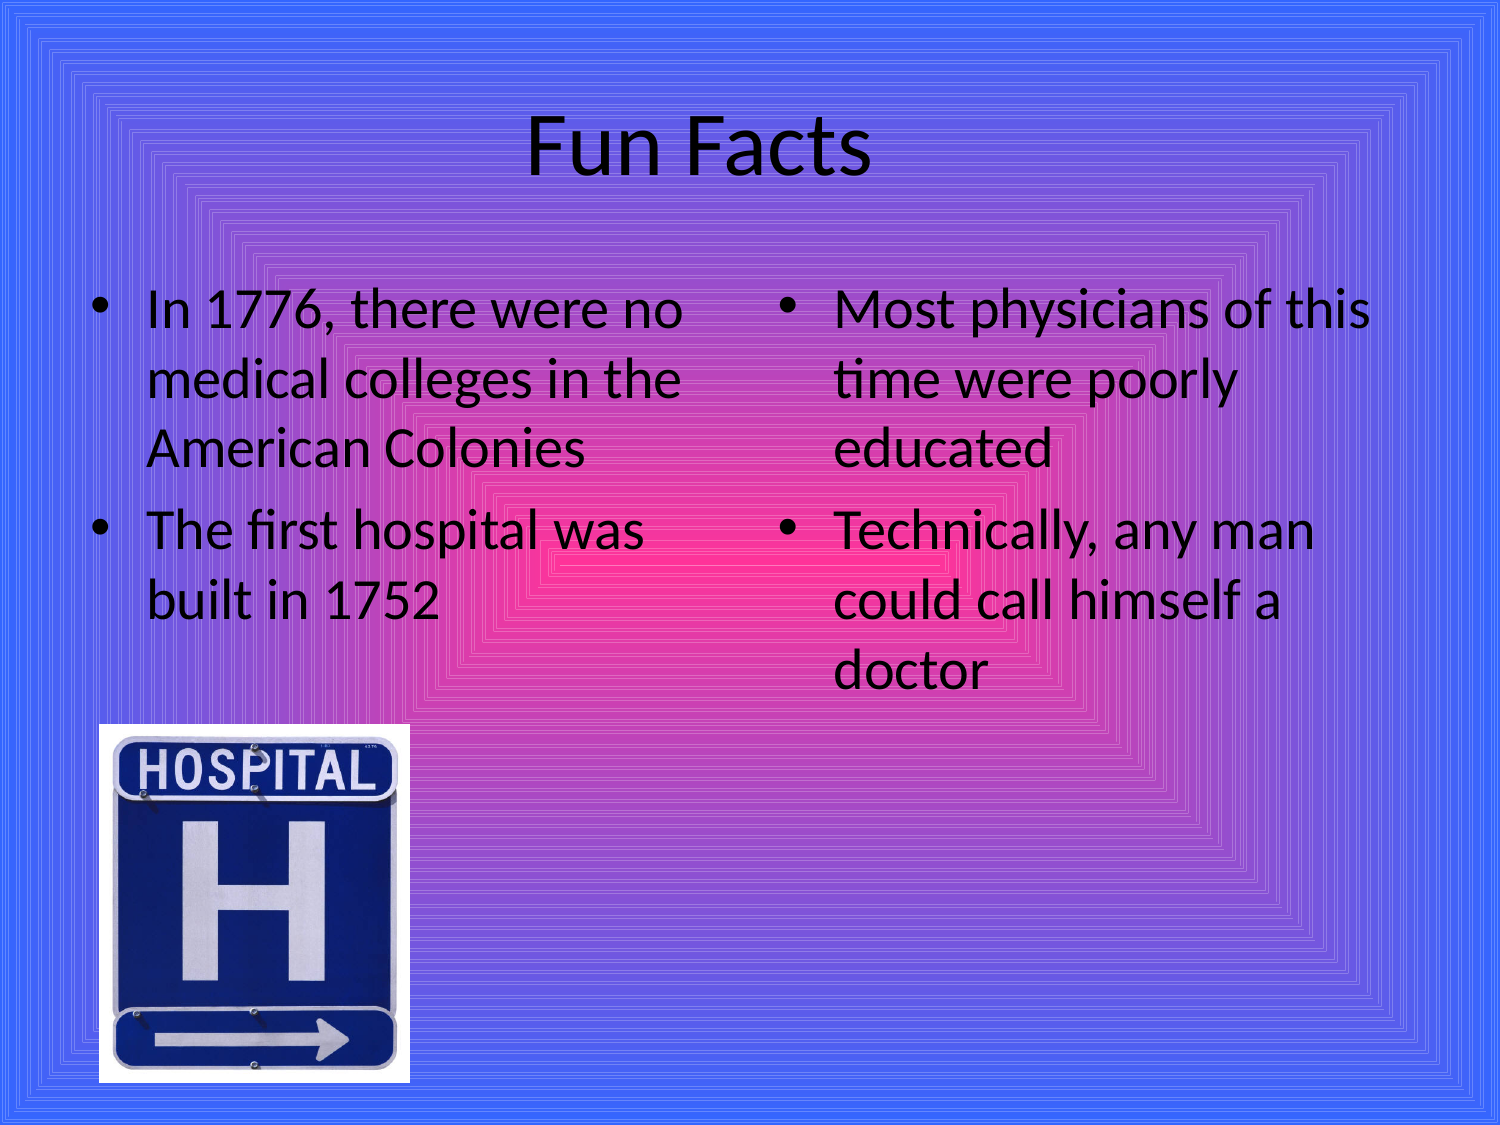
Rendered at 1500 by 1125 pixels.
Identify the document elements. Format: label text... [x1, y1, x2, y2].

picture [99, 724, 410, 1084]
list Most physicians of this time were poorly educated Technically, any man could call himself a doctor [762, 262, 1425, 1005]
list In 1776, there were no medical colleges in the American Colonies The first hospital was built in 1752 [75, 262, 738, 1005]
title Fun Facts [75, 45, 1425, 233]
